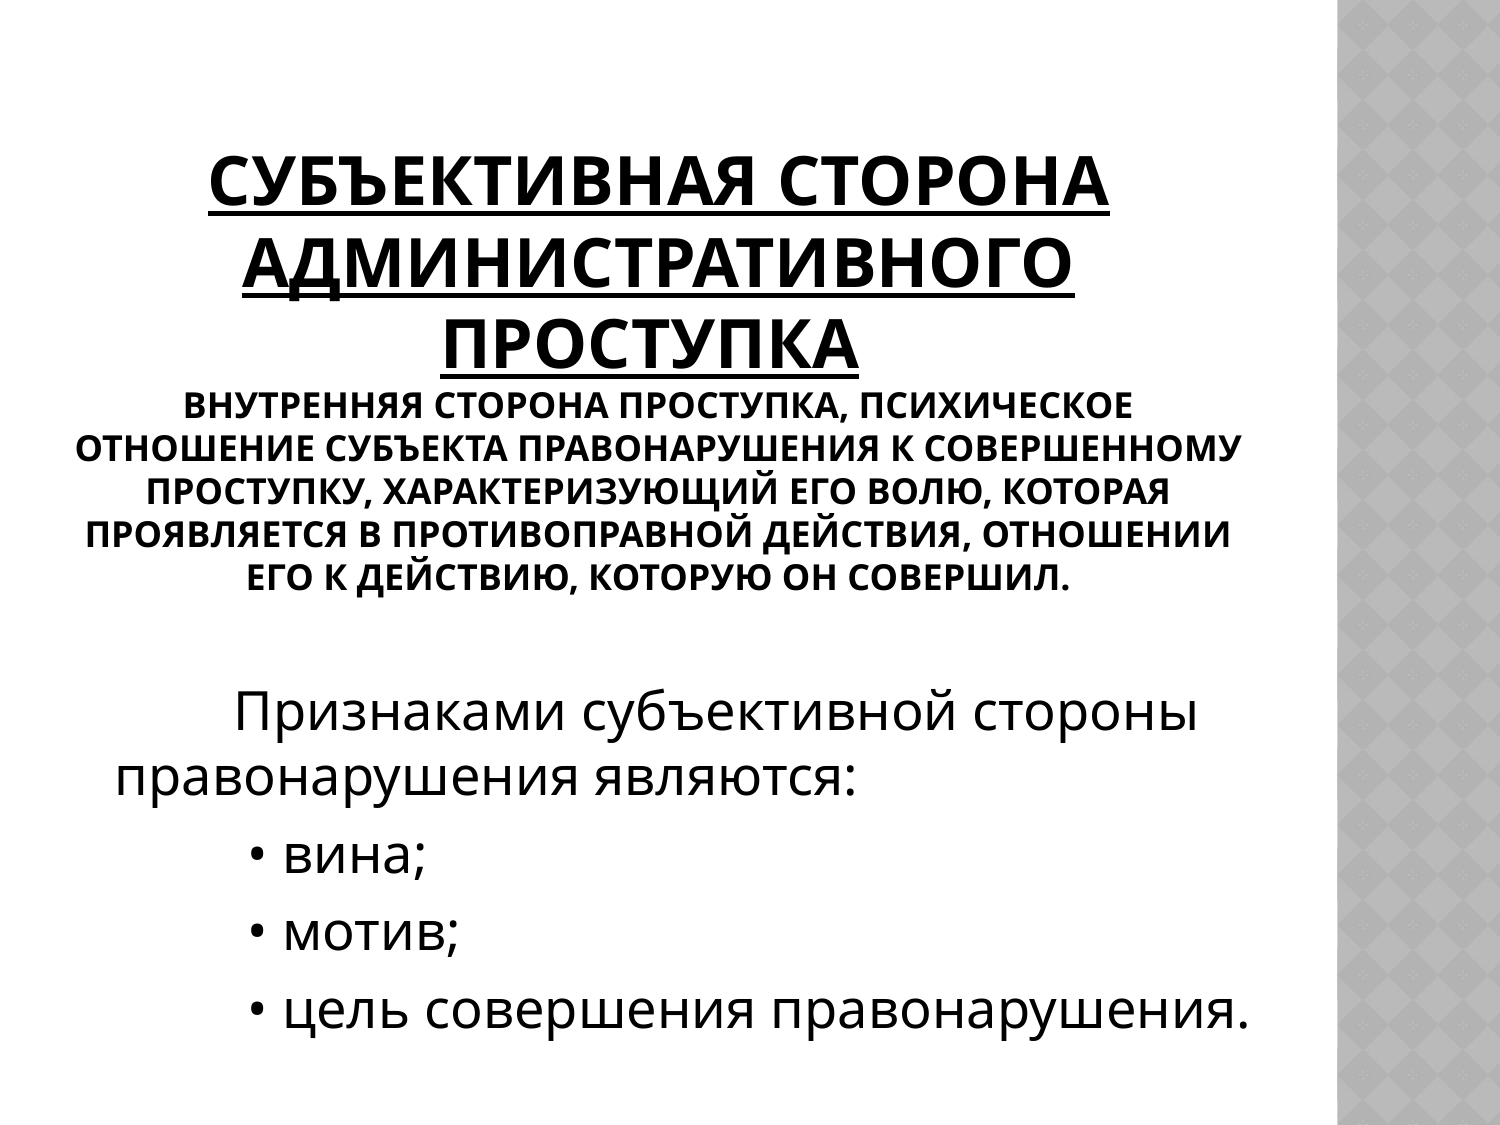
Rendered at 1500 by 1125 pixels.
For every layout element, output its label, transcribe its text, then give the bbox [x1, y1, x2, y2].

title Субъективная сторона административного проступка внутренняя сторона проступка, психическое отношение субъекта правонарушения к совершенному проступку, характеризующий его волю, которая проявляется в противоправной действия, отношении его к действию, которую он совершил. [64, 90, 1253, 598]
list Признаками субъективной стороны правонарушения являются: • вина; • мотив; • цель совершения правонарушения. [100, 668, 1288, 1083]
